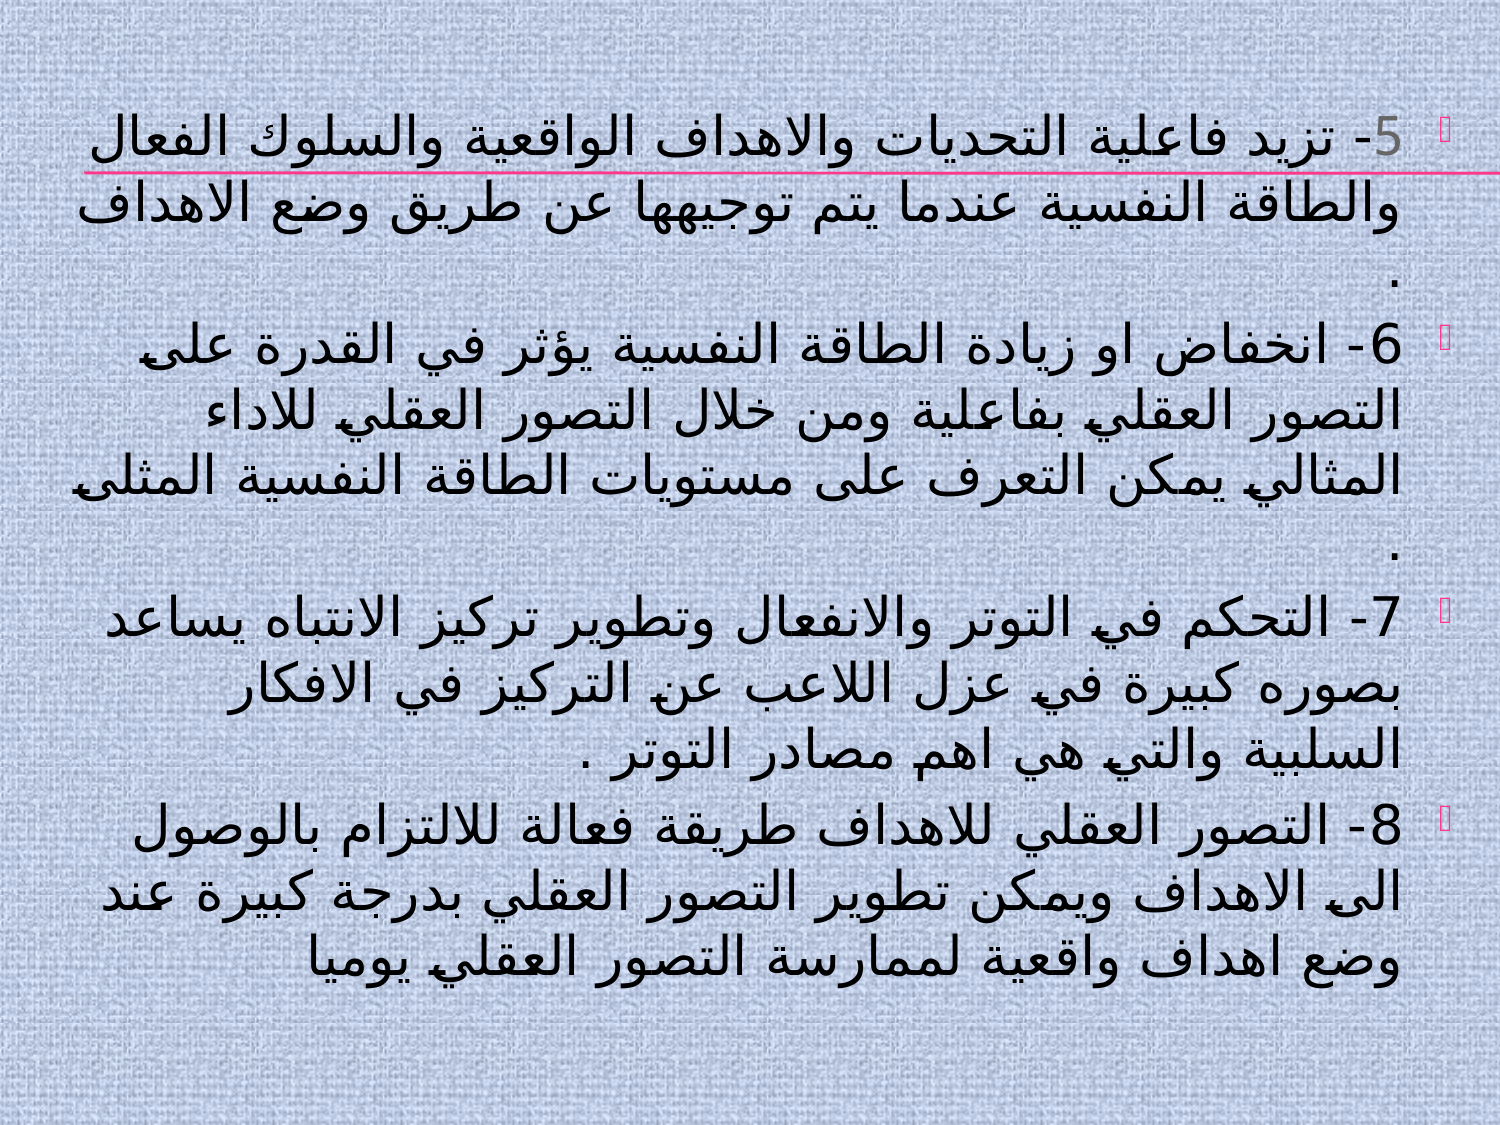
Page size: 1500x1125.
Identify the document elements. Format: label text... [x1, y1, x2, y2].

list 5- تزيد فاعلية التحديات والاهداف الواقعية والسلوك الفعال والطاقة النفسية عندما يتم توجيهها عن طريق وضع الاهداف . 6- انخفاض او زيادة الطاقة النفسية يؤثر في القدرة على التصور العقلي بفاعلية ومن خلال التصور العقلي للاداء المثالي يمكن التعرف على مستويات الطاقة النفسية المثلى . 7- التحكم في التوتر والانفعال وتطوير تركيز الانتباه يساعد بصوره كبيرة في عزل اللاعب عن التركيز في الافكار السلبية والتي هي اهم مصادر التوتر . 8- التصور العقلي للاهداف طريقة فعالة للالتزام بالوصول الى الاهداف ويمكن تطوير التصور العقلي بدرجة كبيرة عند وضع اهداف واقعية لممارسة التصور العقلي يوميا [50, 93, 1465, 998]
